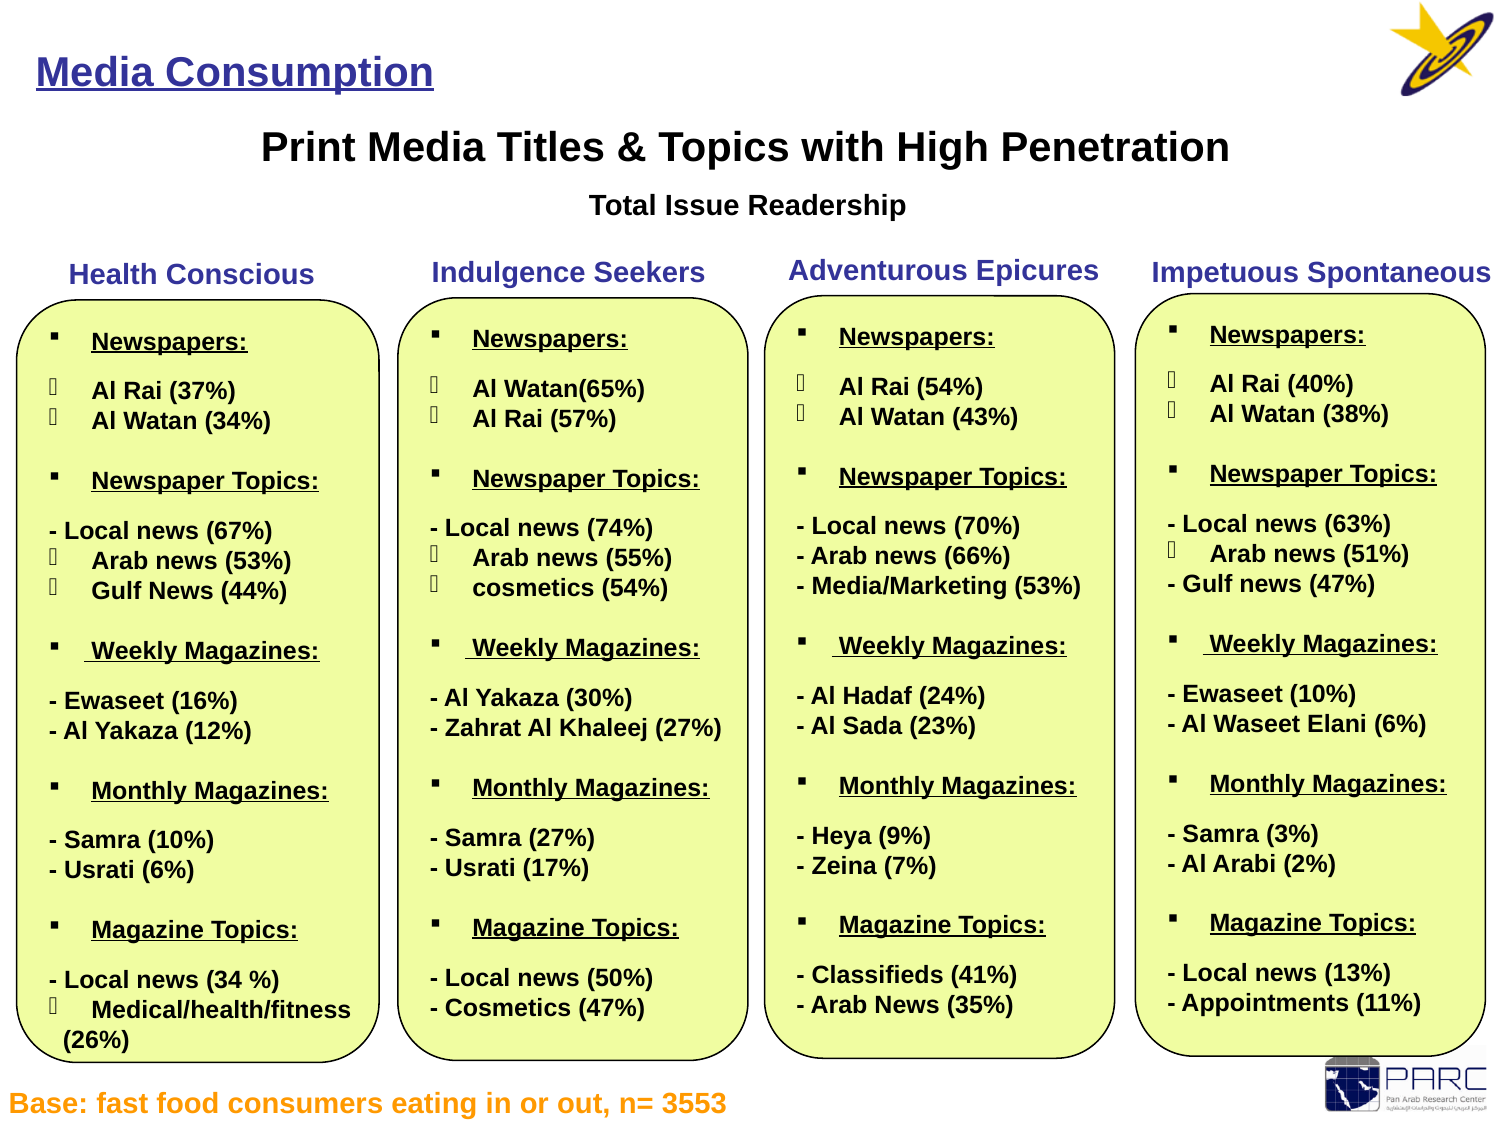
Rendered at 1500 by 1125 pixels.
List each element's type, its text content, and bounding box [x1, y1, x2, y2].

text_box Newspapers: Al Watan(65%) Al Rai (57%) Newspaper Topics: - Local news (74%) Arab news (55%) cosmetics (54%) Weekly Magazines: - Al Yakaza (30%) - Zahrat Al Khaleej (27%) Monthly Magazines: - Samra (27%) - Usrati (17%) Magazine Topics: - Local news (50%) - Cosmetics (47%) [397, 297, 748, 1061]
text_box Total Issue Readership [322, 179, 1173, 229]
text_box Impetuous Spontaneous [1104, 245, 1500, 296]
text_box Newspapers: Al Rai (54%) Al Watan (43%) Newspaper Topics: - Local news (70%) - Arab news (66%) - Media/Marketing (53%) Weekly Magazines: - Al Hadaf (24%) - Al Sada (23%) Monthly Magazines: - Heya (9%) - Zeina (7%) Magazine Topics: - Classifieds (41%) - Arab News (35%) [764, 295, 1115, 1059]
text_box Newspapers: Al Rai (40%) Al Watan (38%) Newspaper Topics: - Local news (63%) Arab news (51%) - Gulf news (47%) Weekly Magazines: - Ewaseet (10%) - Al Waseet Elani (6%) Monthly Magazines: - Samra (3%) - Al Arabi (2%) Magazine Topics: - Local news (13%) - Appointments (11%) [1135, 296, 1486, 1057]
picture [1320, 1045, 1494, 1118]
text_box Health Conscious [16, 247, 367, 298]
text_box Base: fast food consumers eating in or out, n= 3553 [0, 1077, 798, 1125]
text_box Adventurous Epicures [768, 243, 1119, 294]
text_box Print Media Titles & Topics with High Penetration [227, 112, 1265, 178]
picture [1385, 0, 1498, 100]
text_box Newspapers: Al Rai (37%) Al Watan (34%) Newspaper Topics: - Local news (67%) Arab news (53%) Gulf News (44%) Weekly Magazines: - Ewaseet (16%) - Al Yakaza (12%) Monthly Magazines: - Samra (10%) - Usrati (6%) Magazine Topics: - Local news (34 %) Medical/health/fitness (26%) [16, 299, 380, 1063]
text_box Media Consumption [20, 36, 1184, 102]
text_box Indulgence Seekers [393, 245, 744, 296]
